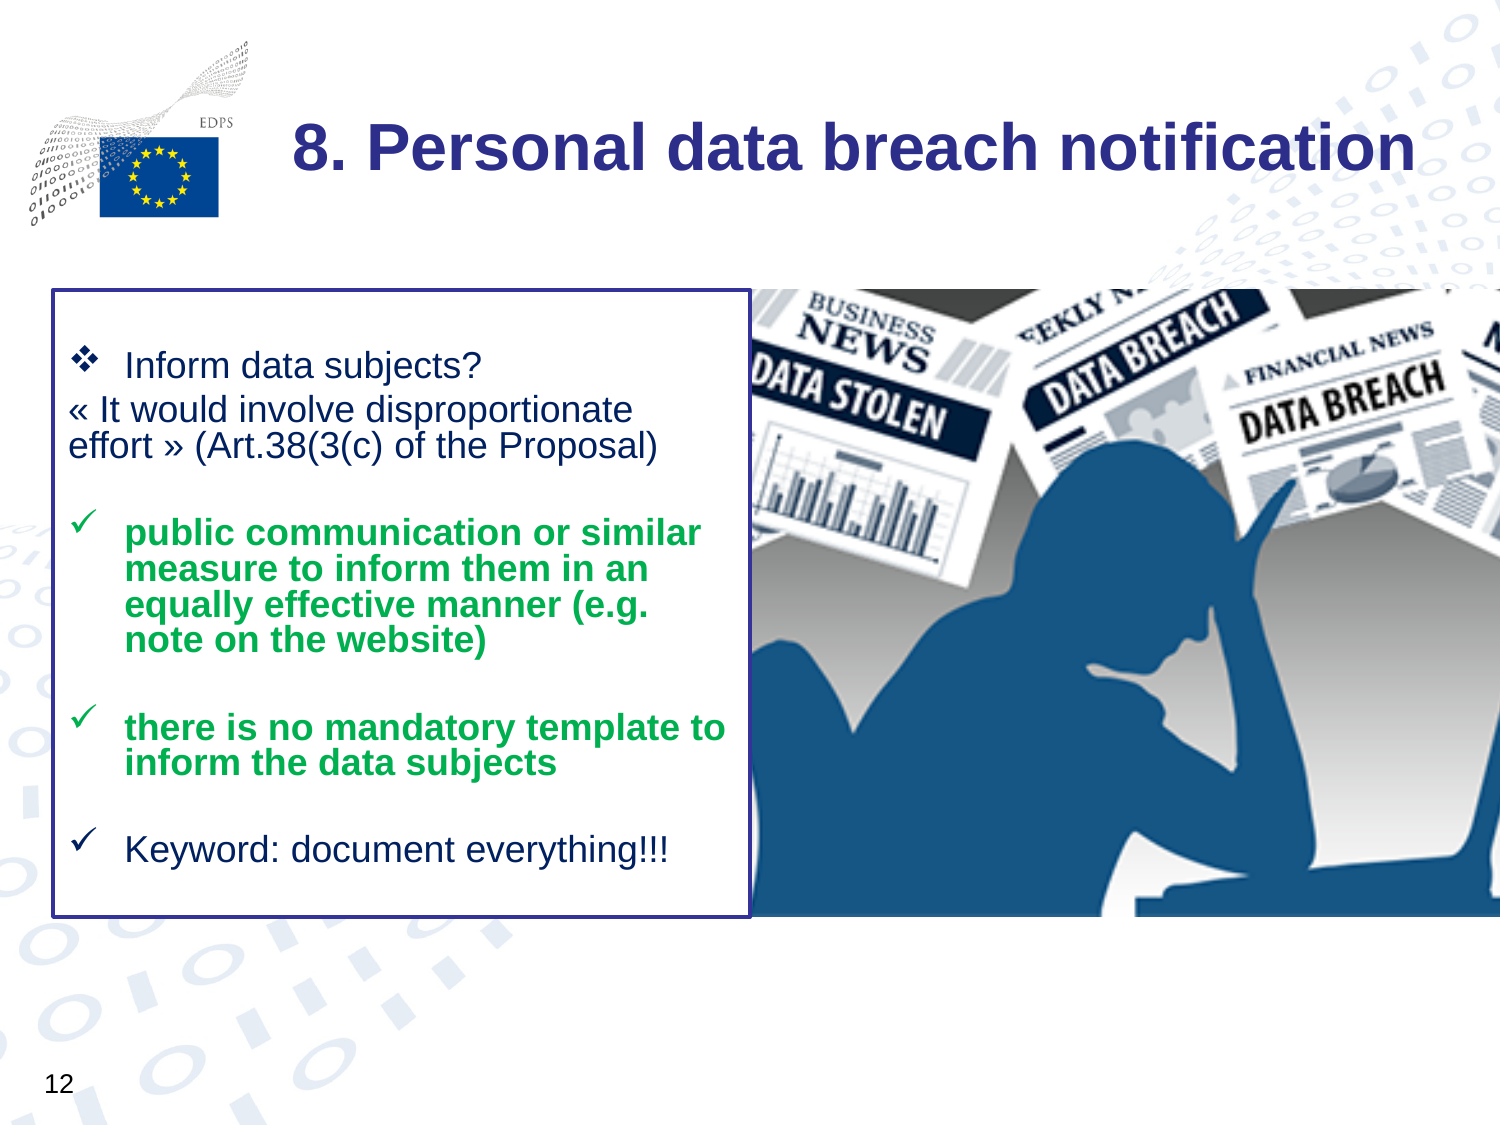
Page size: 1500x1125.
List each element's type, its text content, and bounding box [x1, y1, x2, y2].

list Inform data subjects? « It would involve disproportionate effort » (Art.38(3(c) of the Proposal) public communication or similar measure to inform them in an equally effective manner (e.g. note on the website) there is no mandatory template to inform the data subjects Keyword: document everything!!! [51, 288, 644, 919]
slide_number 12 [29, 1058, 380, 1125]
title 8. Personal data breach notification [277, 95, 1459, 196]
picture [0, 0, 1500, 1125]
